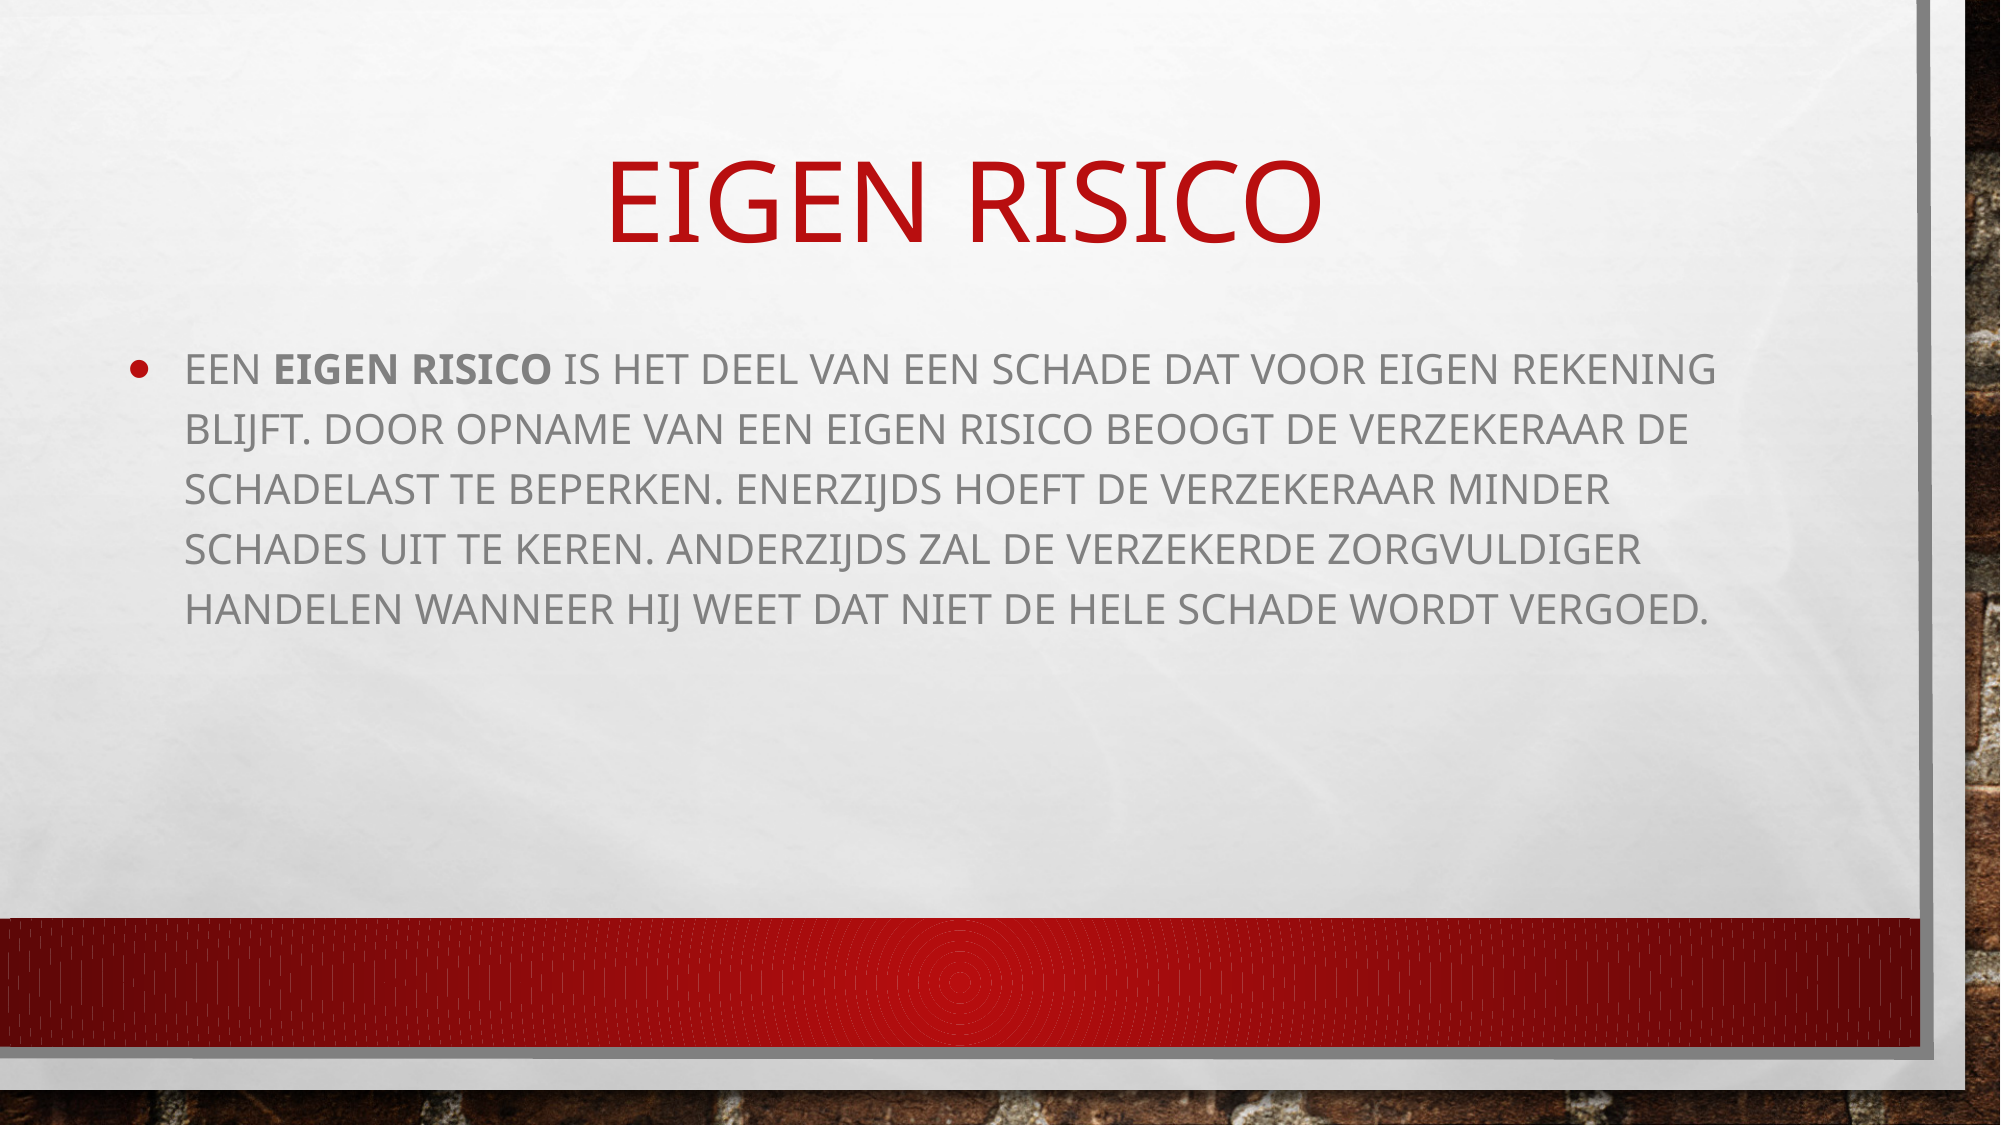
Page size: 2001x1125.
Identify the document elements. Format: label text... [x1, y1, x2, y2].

title Eigen risico [112, 112, 1818, 275]
list Een eigen risico is het deel van een schade dat voor eigen rekening blijft. Door opname van een eigen risico beoogt de verzekeraar de schadelast te beperken. Enerzijds hoeft de verzekeraar minder schades uit te keren. Anderzijds zal de verzekerde zorgvuldiger handelen wanneer hij weet dat niet de hele schade wordt vergoed. [112, 325, 1818, 883]
picture [0, 0, 2000, 1125]
